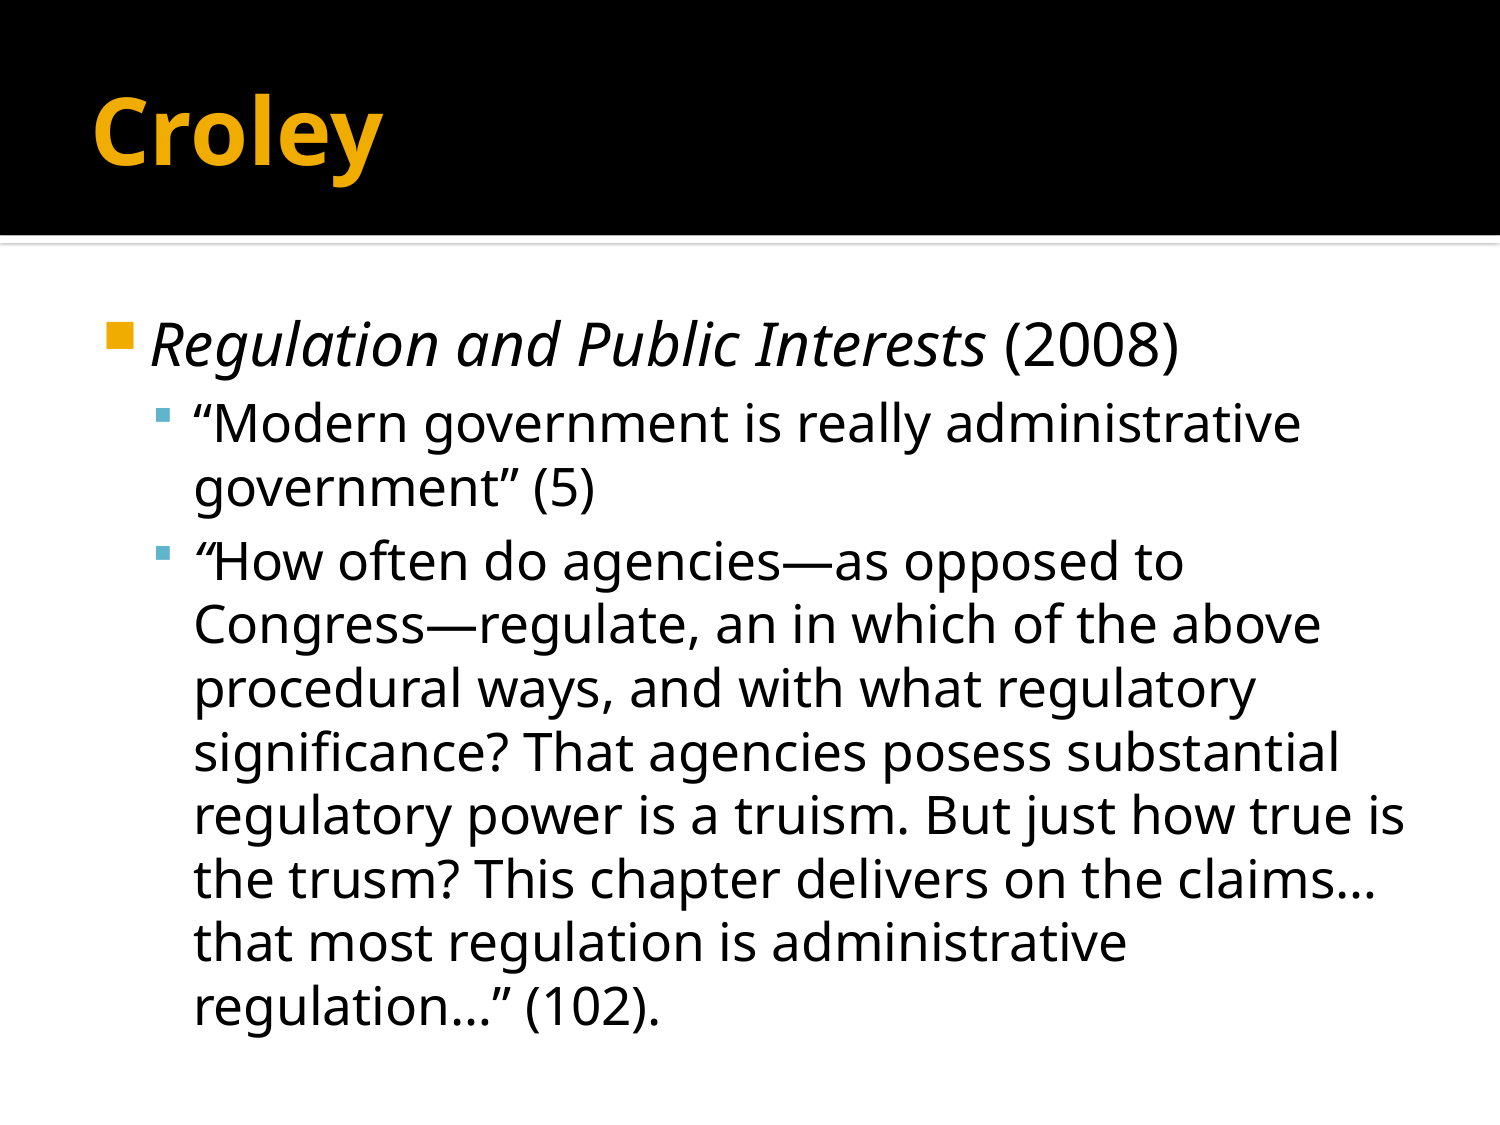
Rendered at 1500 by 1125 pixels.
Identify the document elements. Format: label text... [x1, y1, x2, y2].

list Regulation and Public Interests (2008) “Modern government is really administrative government” (5) “How often do agencies—as opposed to Congress—regulate, an in which of the above procedural ways, and with what regulatory significance? That agencies posess substantial regulatory power is a truism. But just how true is the trusm? This chapter delivers on the claims… that most regulation is administrative regulation…” (102). [75, 291, 1425, 1050]
title Croley [75, 25, 1425, 231]
